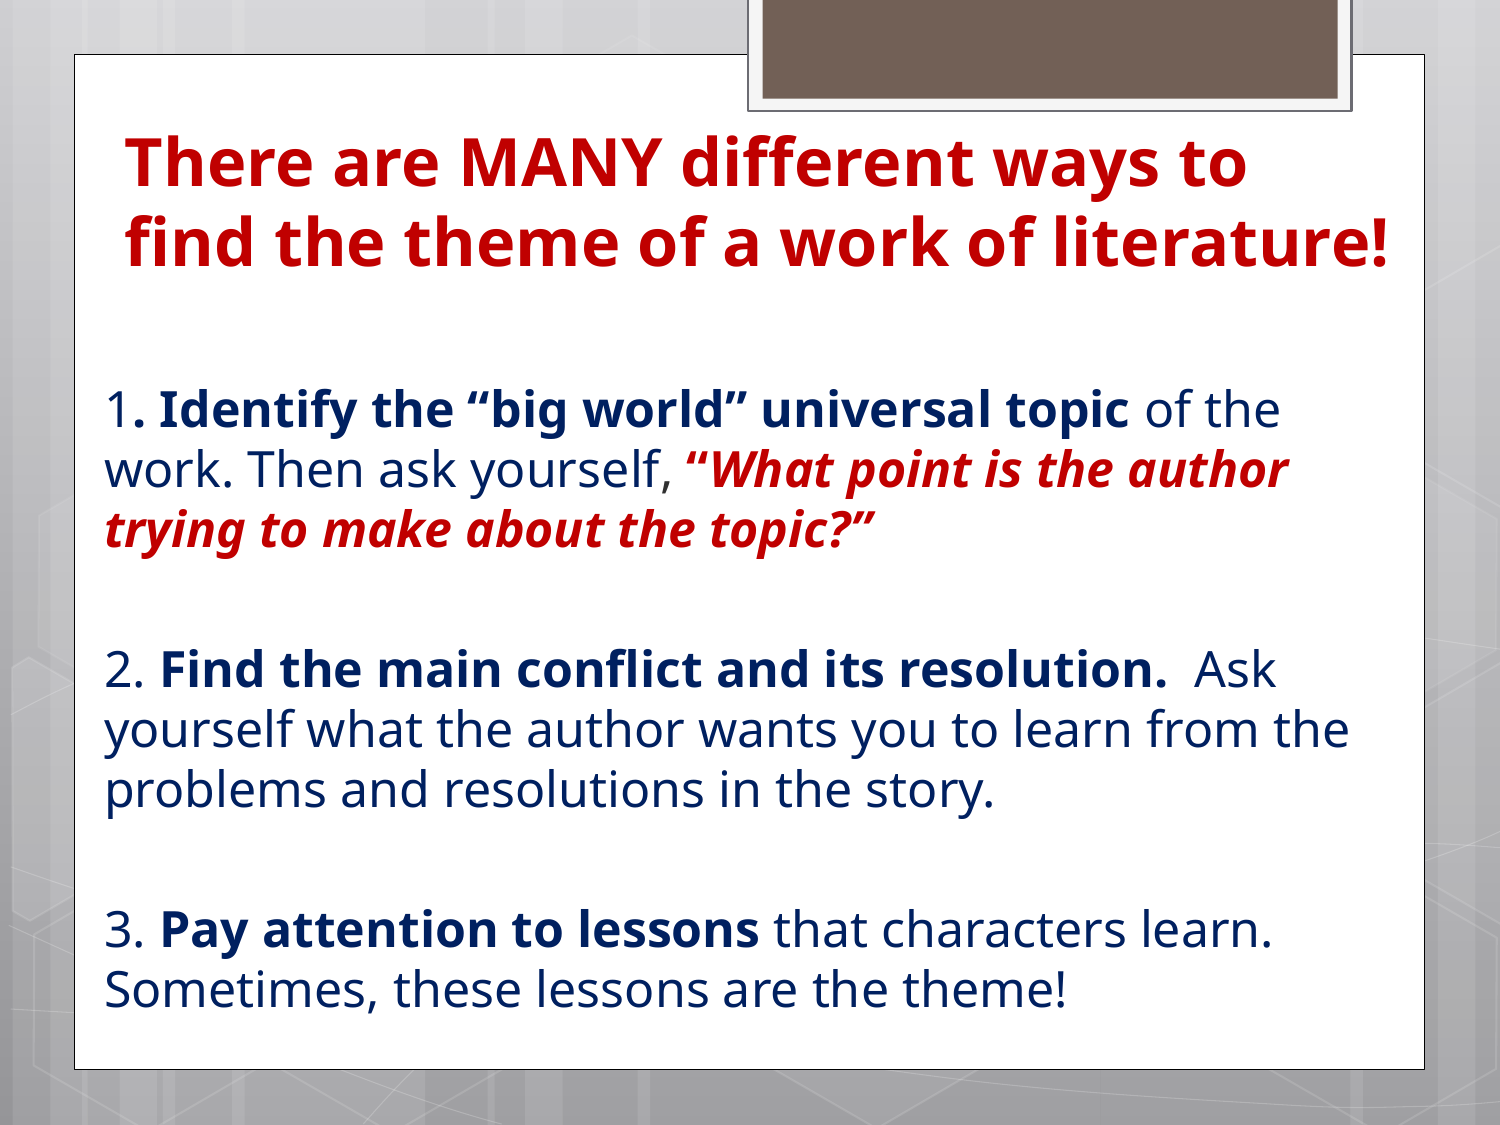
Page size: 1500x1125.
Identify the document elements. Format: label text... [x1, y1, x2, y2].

title There are MANY different ways to find the theme of a work of literature! [109, 99, 1410, 288]
list 1. Identify the “big world” universal topic of the work. Then ask yourself, “What point is the author trying to make about the topic?” 2. Find the main conflict and its resolution. Ask yourself what the author wants you to learn from the problems and resolutions in the story. 3. Pay attention to lessons that characters learn. Sometimes, these lessons are the theme! [77, 299, 1412, 1050]
